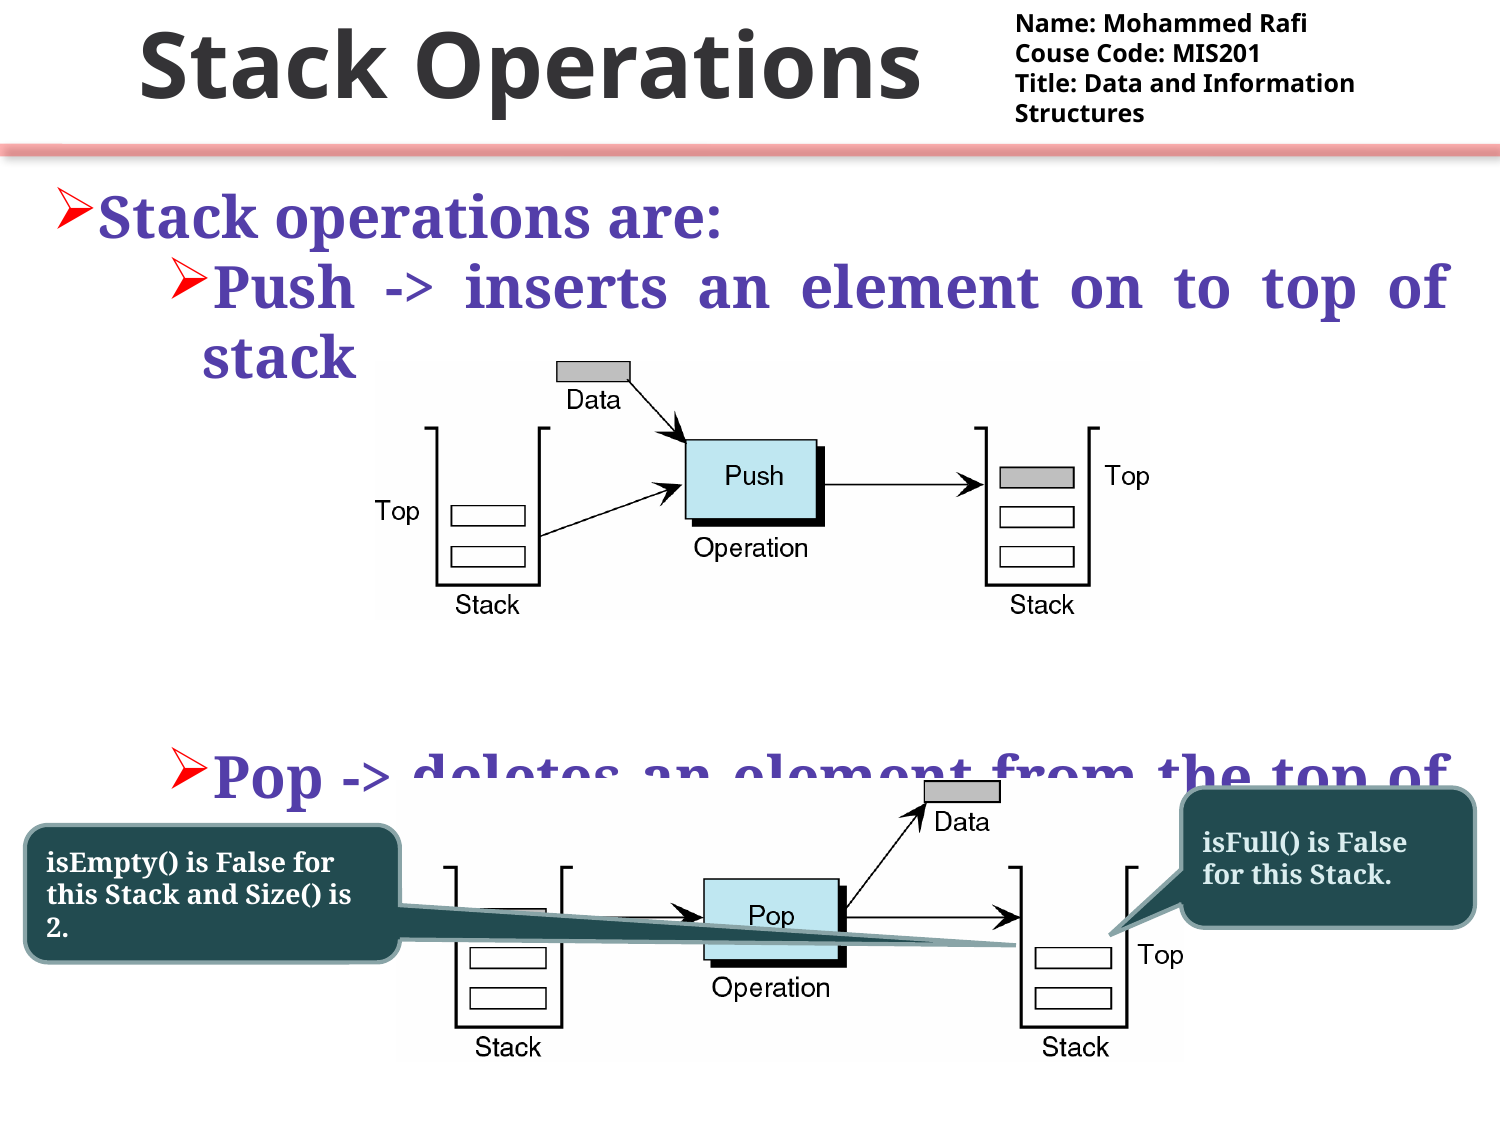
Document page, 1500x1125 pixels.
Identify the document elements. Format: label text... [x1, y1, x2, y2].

text_box isFull() is False for this Stack. [1196, 787, 1475, 928]
text_box Stack Operations [49, 0, 1013, 138]
text_box Name: Mohammed Rafi Couse Code: MIS201 Title: Data and Information Structures [999, 0, 1500, 135]
text_box Stack operations are: Push -> inserts an element on to top of stack Pop -> deletes an element from the top of the stack [37, 173, 1463, 336]
text_box isEmpty() is False for this Stack and Size() is 2. [24, 824, 396, 963]
picture [396, 780, 1185, 1063]
picture [374, 360, 1151, 620]
